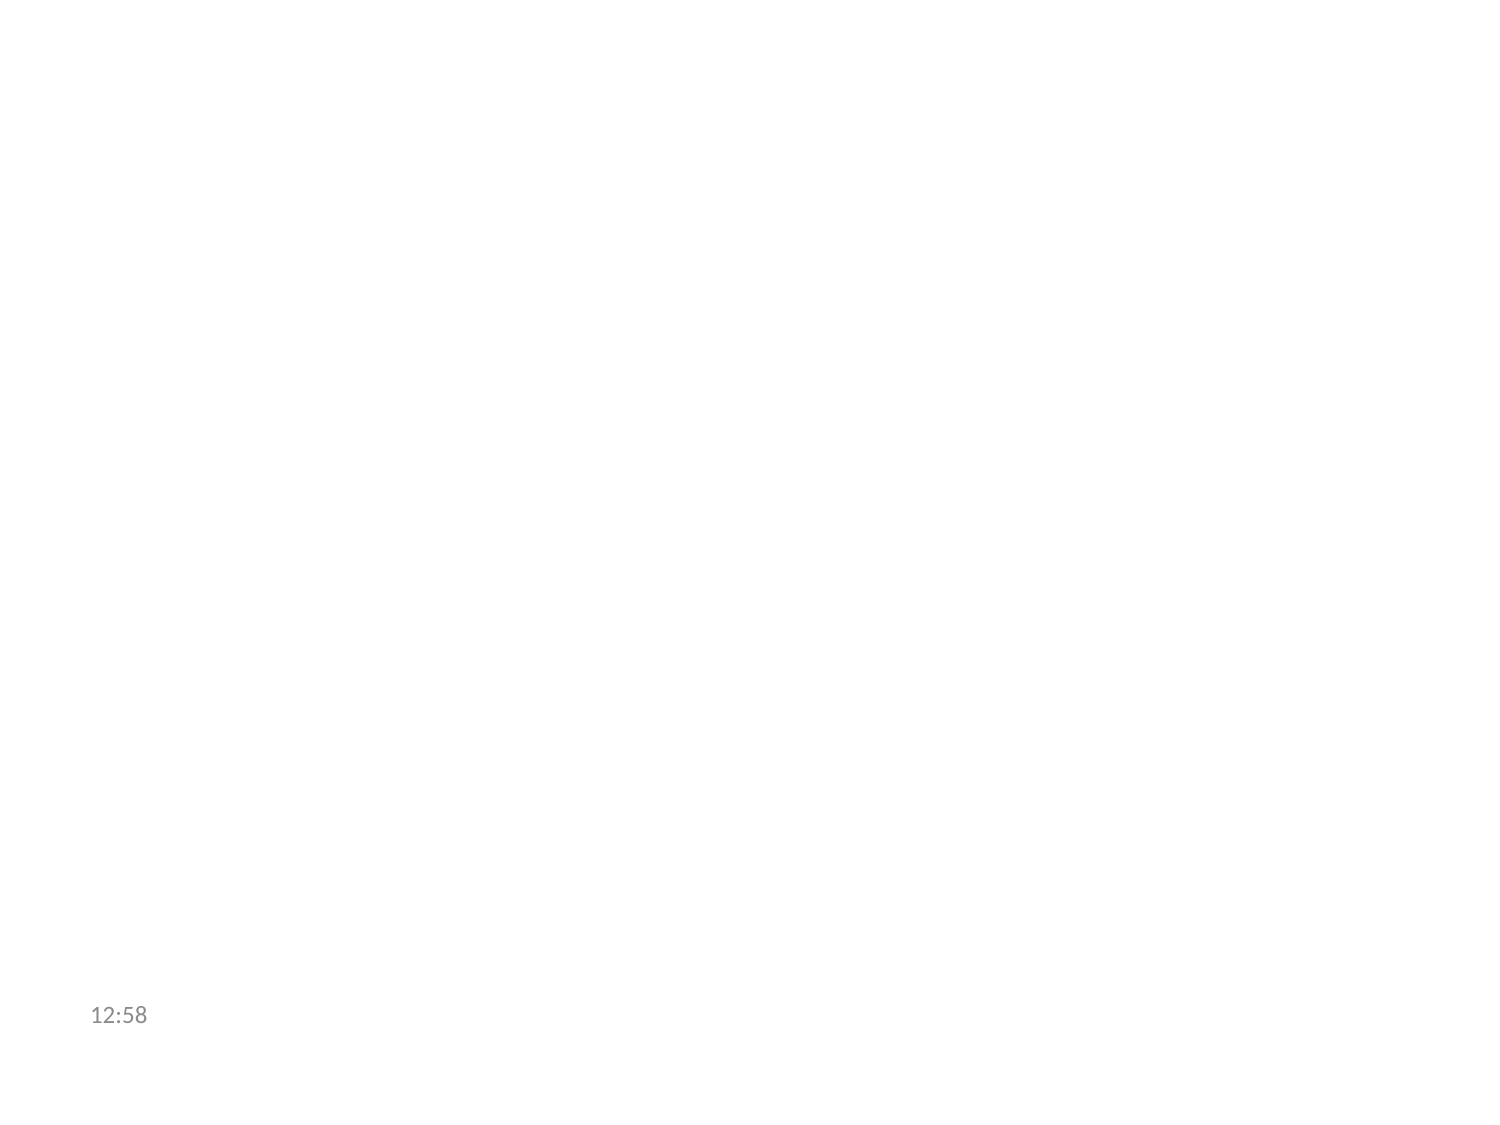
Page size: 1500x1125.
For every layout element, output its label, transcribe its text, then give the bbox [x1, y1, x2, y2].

text_box 15:35 [75, 983, 425, 1044]
